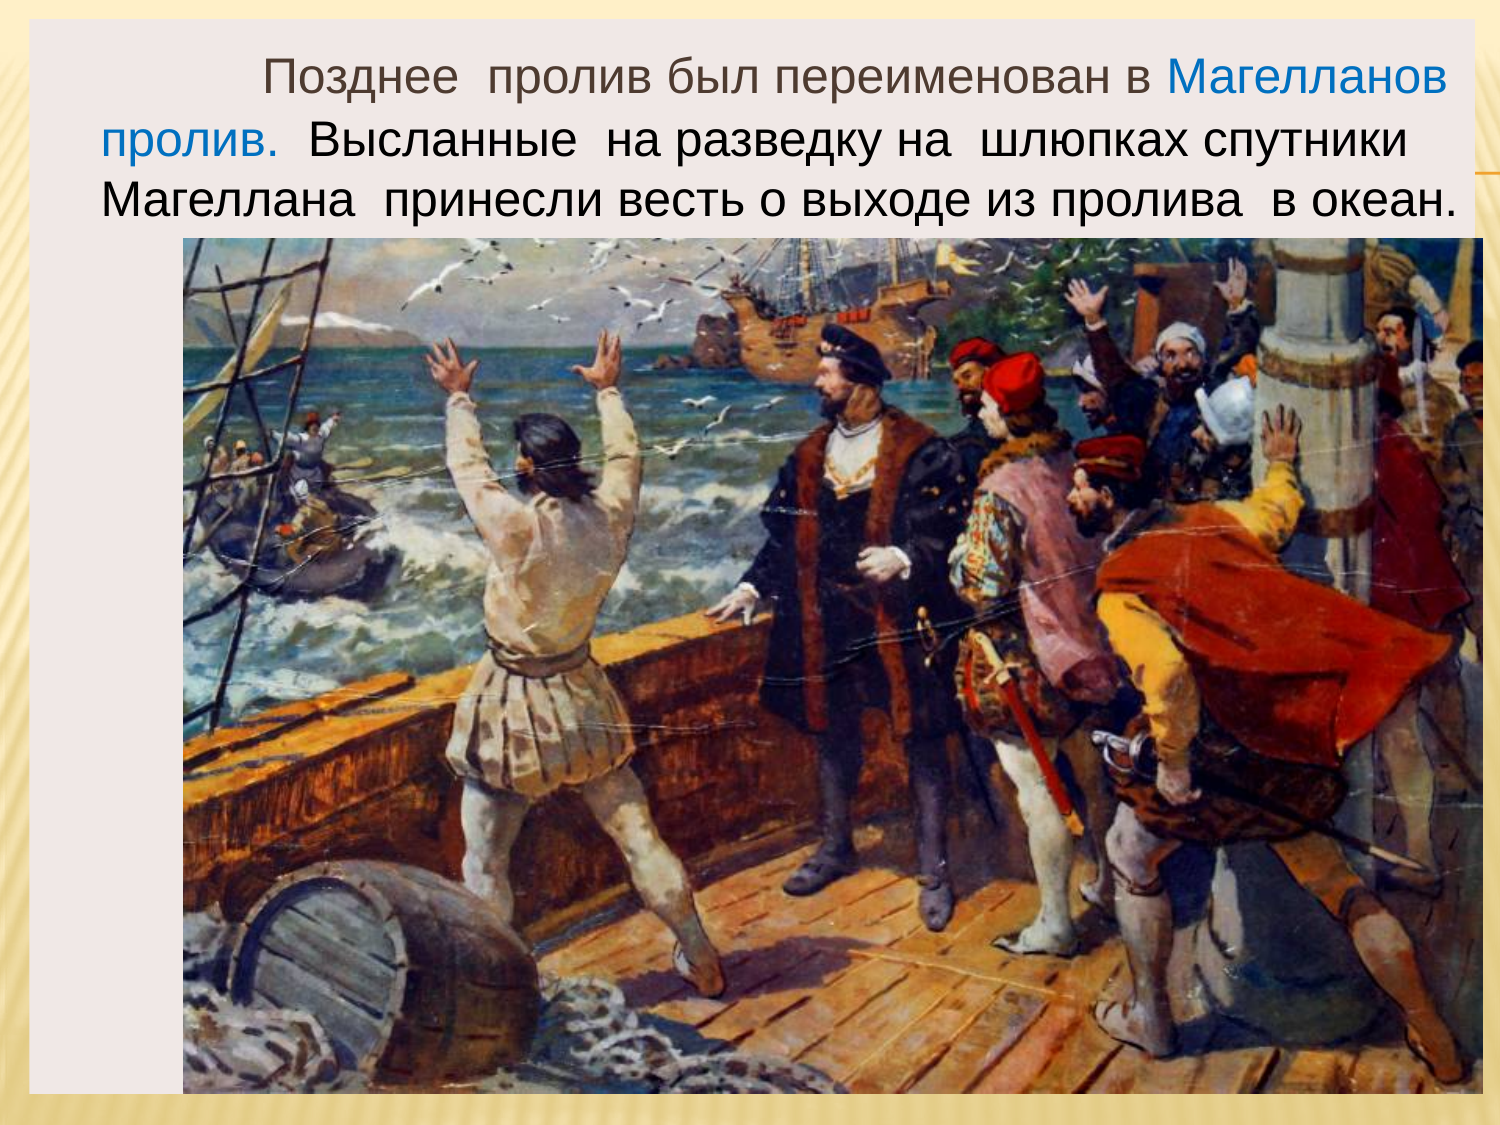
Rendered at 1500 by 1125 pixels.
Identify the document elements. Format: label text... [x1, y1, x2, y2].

picture [182, 237, 1483, 1095]
list Позднее пролив был переименован в Магелланов пролив. Высланные на разведку на шлюпках спутники Магеллана принесли весть о выходе из пролива в океан. [29, 18, 1476, 1095]
